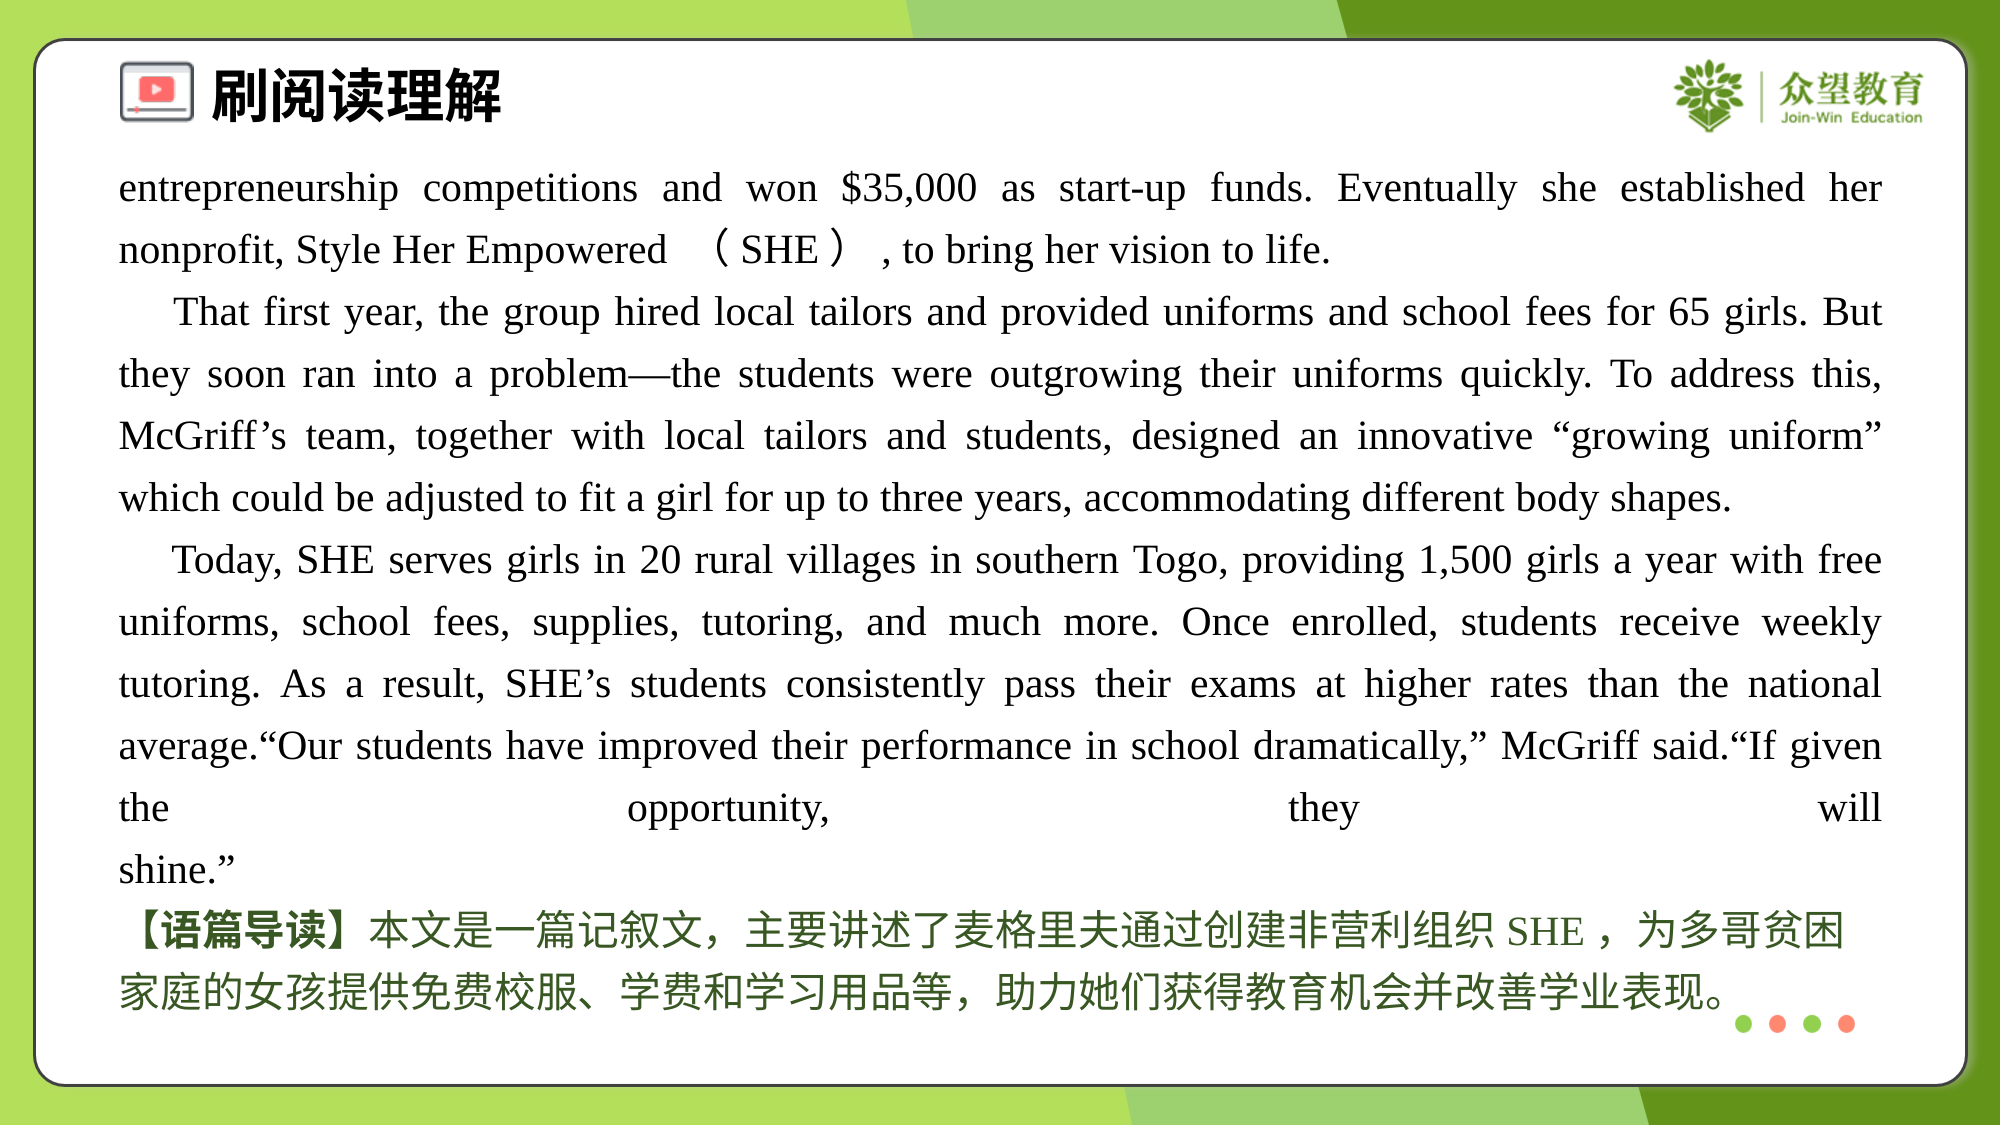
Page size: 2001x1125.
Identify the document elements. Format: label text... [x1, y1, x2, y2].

text_box 【语篇导读】本文是一篇记叙文，主要讲述了麦格里夫通过创建非营利组织SHE，为多哥贫困家庭的女孩提供免费校服、学费和学习用品等，助力她们获得教育机会并改善学业表现。 [118, 891, 1883, 1011]
text_box entrepreneurship competitions and won $35,000 as start-up funds. Eventually she established her nonprofit, Style Her Empowered （SHE）, to bring her vision to life. That first year, the group hired local tailors and provided uniforms and school fees for 65 girls. But they soon ran into a problem—the students were outgrowing their uniforms quickly. To address this, McGriff’s team, together with local tailors and students, designed an innovative “growing uniform” which could be adjusted to fit a girl for up to three years, accommodating different body shapes. Today, SHE serves girls in 20 rural villages in southern Togo, providing 1,500 girls a year with free uniforms, school fees, supplies, tutoring, and much more. Once enrolled, students receive weekly tutoring. As a result, SHE’s students consistently pass their exams at higher rates than the national average.“Our students have improved their performance in school dramatically,” McGriff said.“If given the opportunity, they will shine.”#1.5 [118, 147, 1883, 886]
picture [0, 0, 2000, 1125]
